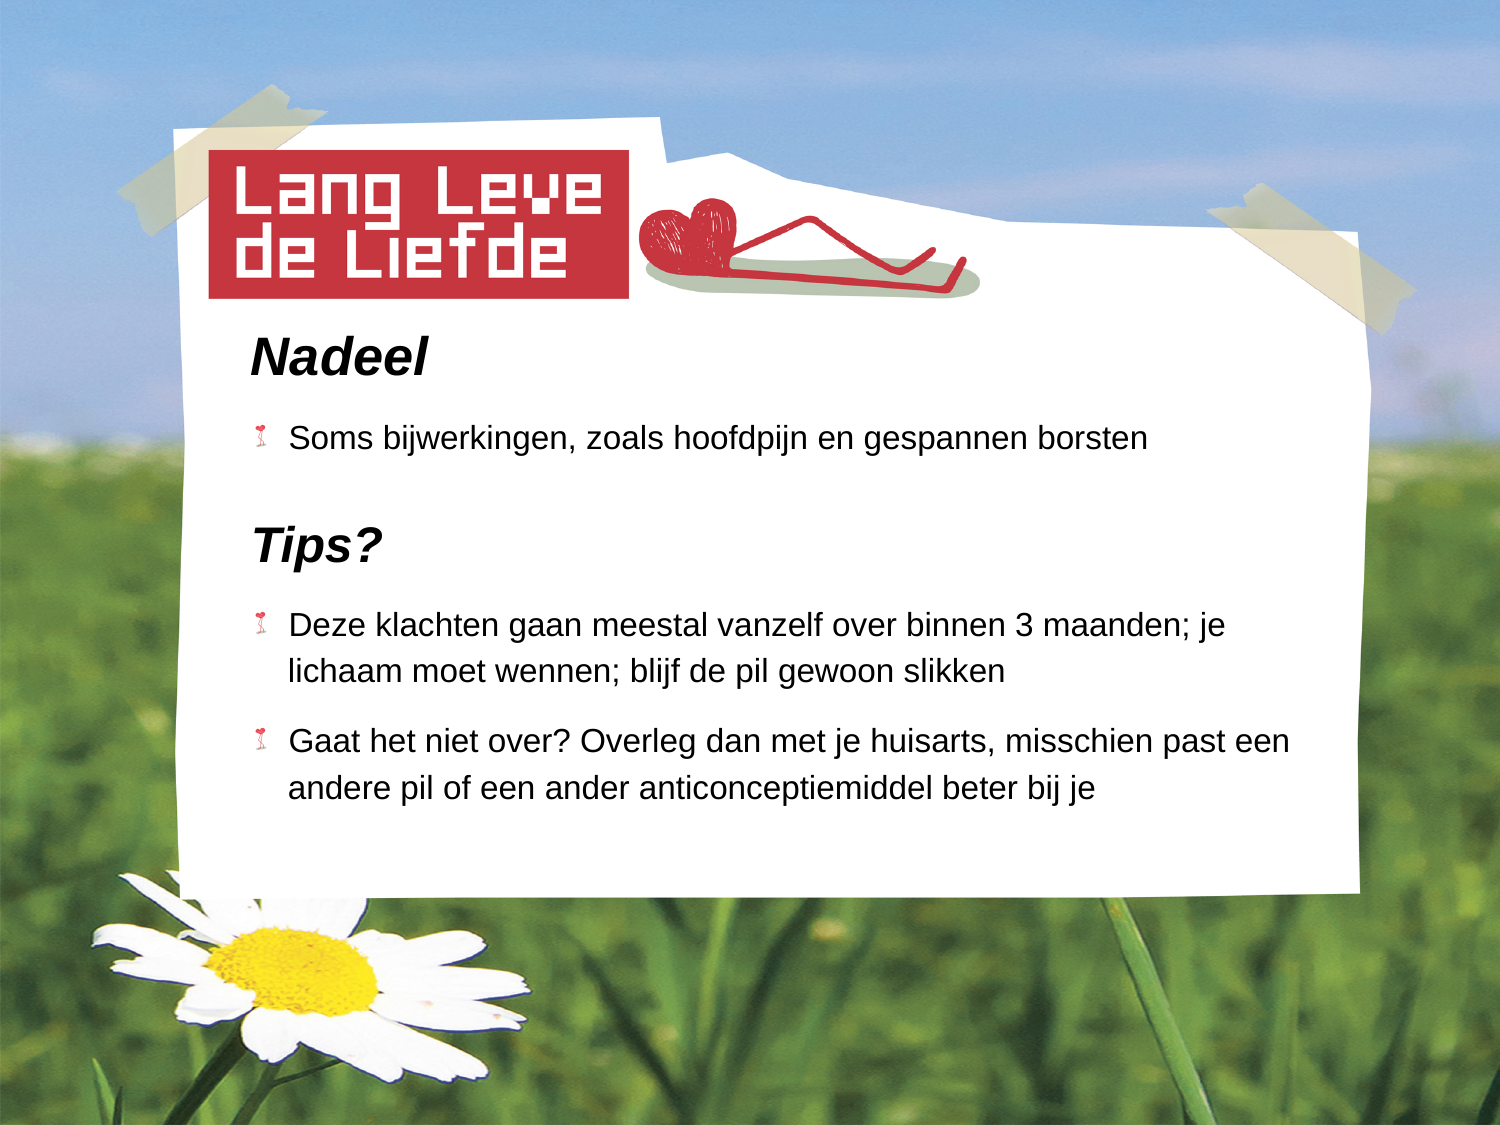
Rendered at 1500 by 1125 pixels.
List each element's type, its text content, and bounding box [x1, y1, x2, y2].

picture [0, 0, 1500, 1125]
list Nadeel Soms bijwerkingen, zoals hoofdpijn en gespannen borsten Tips? Deze klachten gaan meestal vanzelf over binnen 3 maanden; je lichaam moet wennen; blijf de pil gewoon slikken Gaat het niet over? Overleg dan met je huisarts, misschien past een andere pil of een ander anticonceptiemiddel beter bij je [235, 313, 1363, 917]
